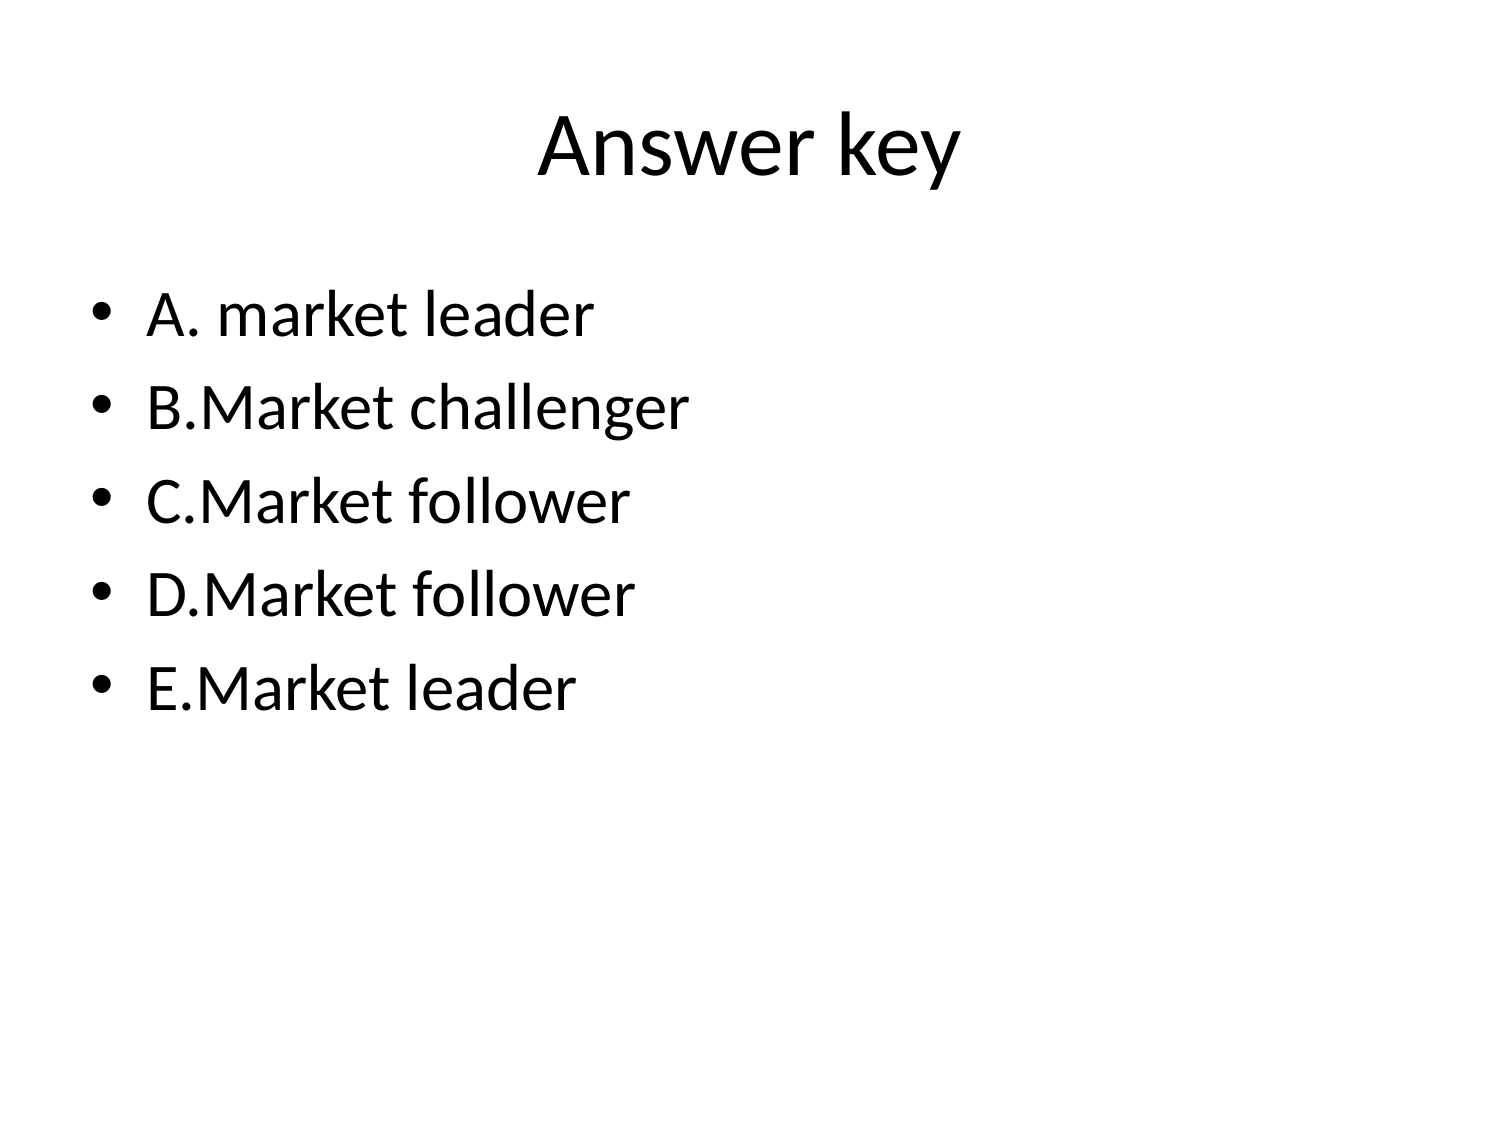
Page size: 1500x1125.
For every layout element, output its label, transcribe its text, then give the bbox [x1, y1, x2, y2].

list A. market leader B.Market challenger C.Market follower D.Market follower E.Market leader [75, 262, 1425, 1005]
title Answer key [75, 45, 1425, 233]
